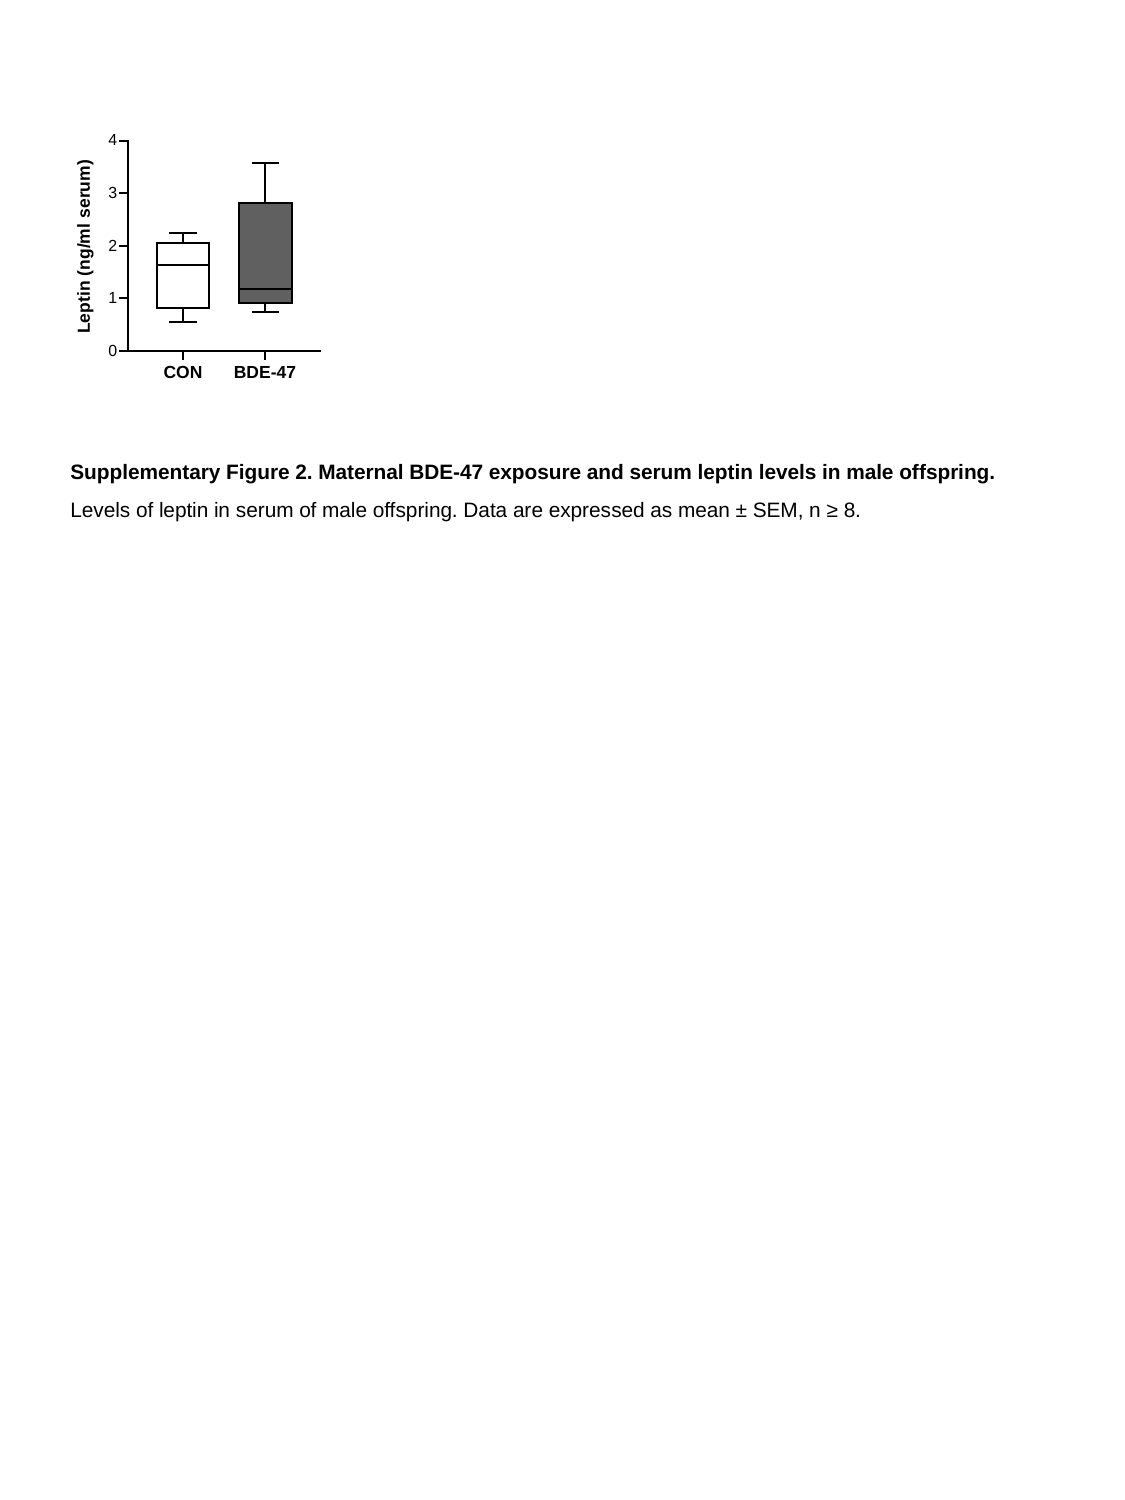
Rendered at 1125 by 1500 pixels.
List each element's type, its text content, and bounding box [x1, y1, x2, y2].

picture [58, 111, 374, 396]
text_box Supplementary Figure 2. Maternal BDE-47 exposure and serum leptin levels in male offspring. Levels of leptin in serum of male offspring. Data are expressed as mean ± SEM, n ≥ 8. [55, 439, 1059, 529]
